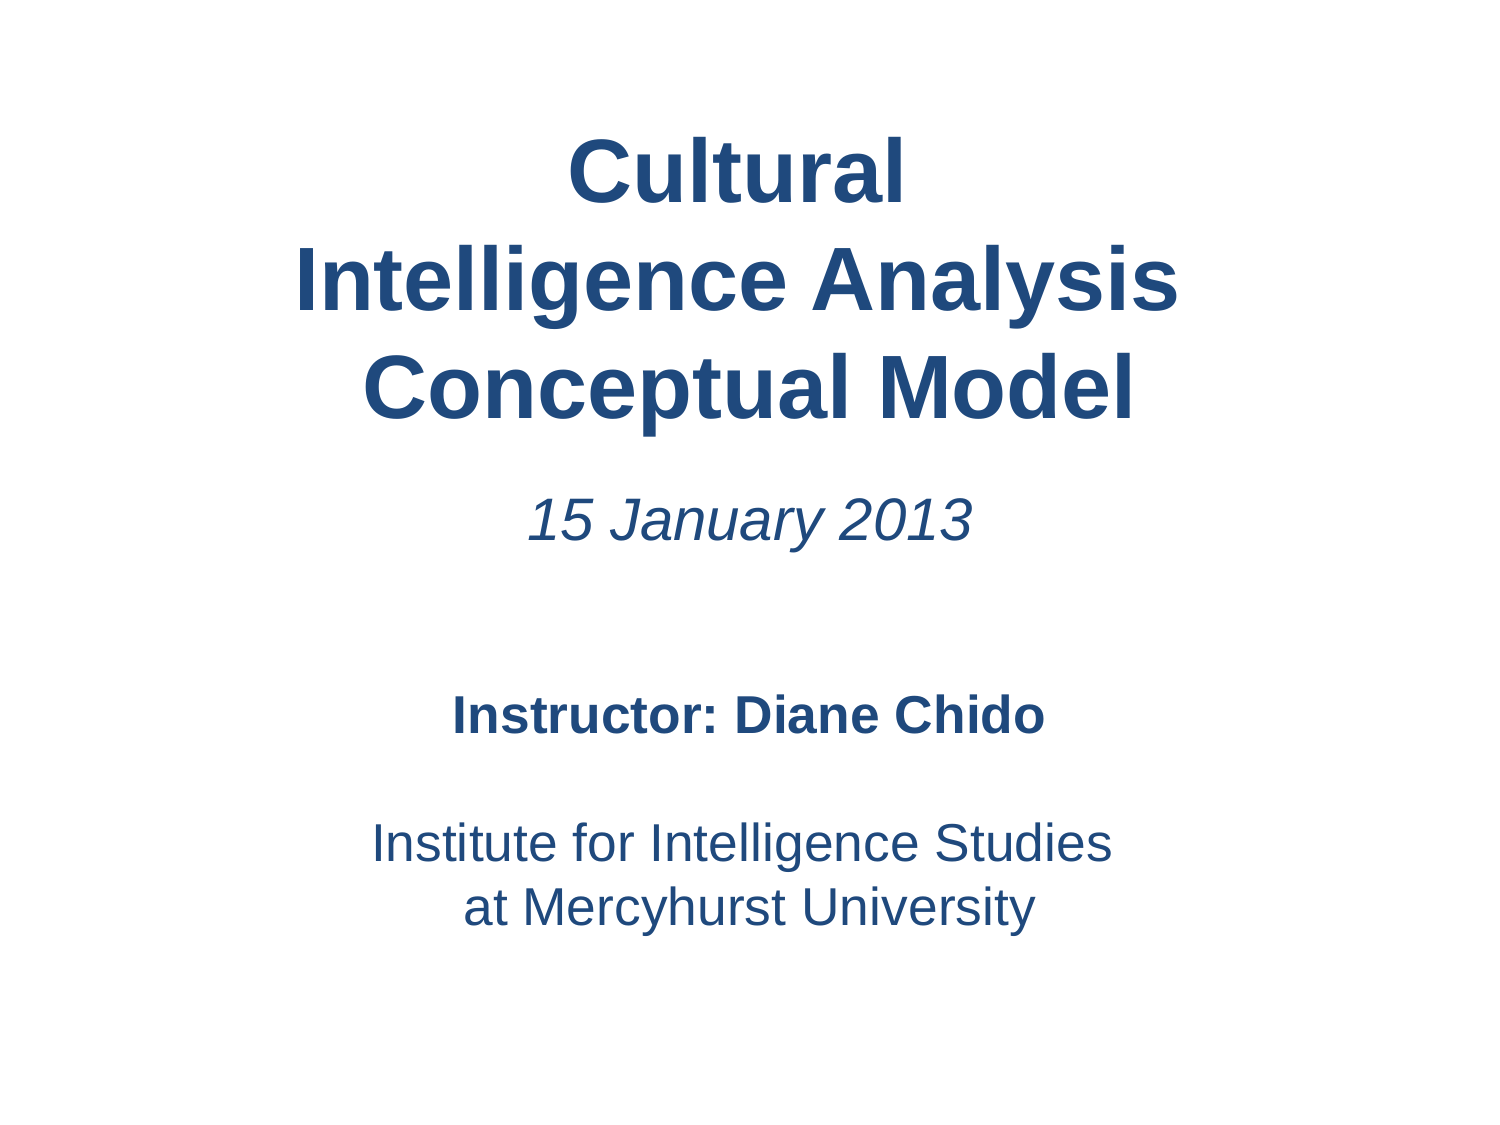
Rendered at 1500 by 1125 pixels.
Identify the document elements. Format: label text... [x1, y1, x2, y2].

title Cultural Intelligence Analysis Conceptual Model 15 January 2013 Instructor: Diane Chido Institute for Intelligence Studies at Mercyhurst University [112, 99, 1388, 1038]
